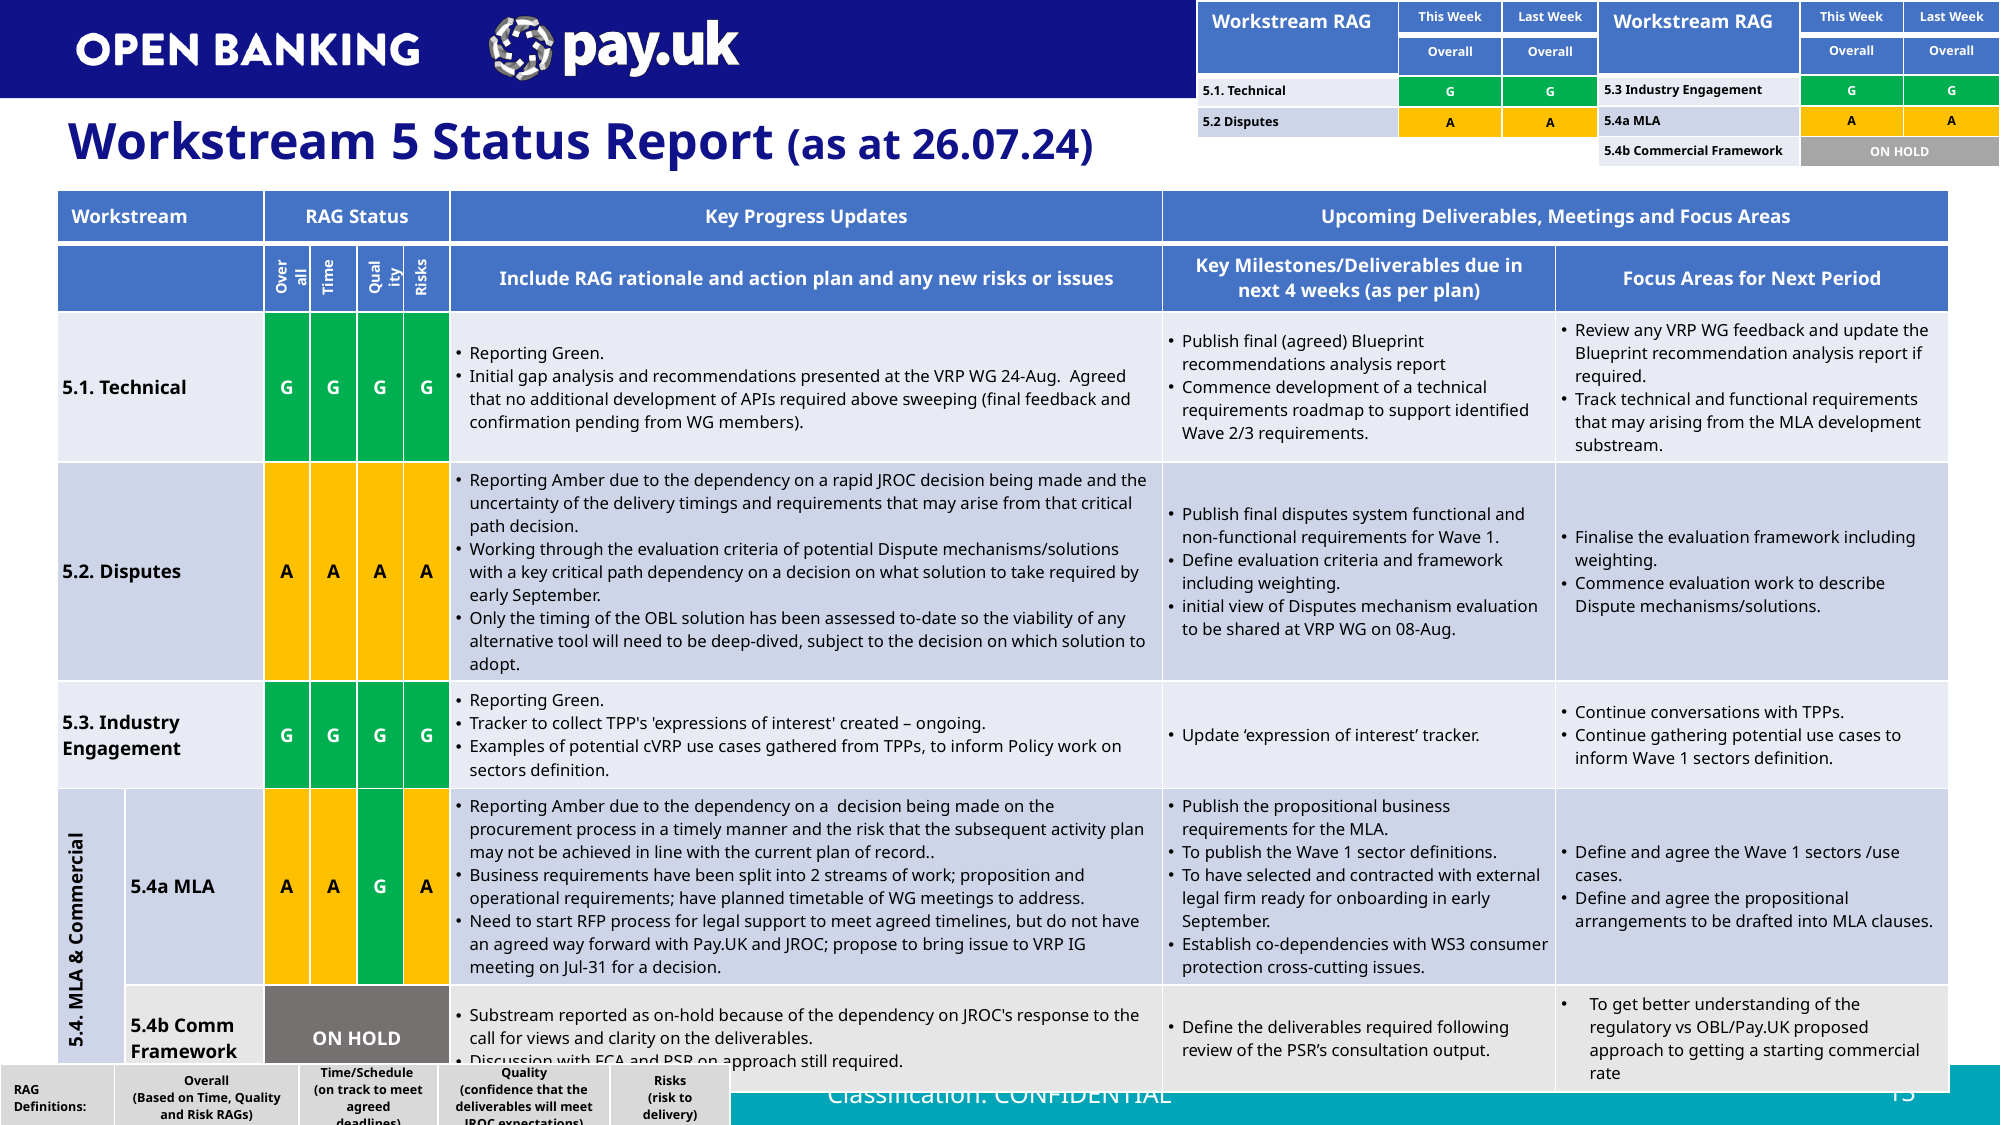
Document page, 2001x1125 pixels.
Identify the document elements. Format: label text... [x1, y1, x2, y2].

table_header Overall (Based on Time, Quality and Risk RAGs) [115, 1065, 298, 1125]
table_cell 5.1. Technical [58, 313, 263, 461]
table_cell 5.4a MLA [1599, 107, 1799, 136]
table_cell Key Milestones/Deliverables due in next 4 weeks (as per plan) [1163, 246, 1555, 311]
table_cell Time [311, 246, 356, 311]
table_cell G [265, 313, 309, 461]
table_cell [58, 246, 263, 311]
picture [43, 0, 452, 99]
footer Classification: CONFIDENTIAL [731, 1093, 1338, 1124]
table_cell G [358, 789, 403, 984]
table_cell G [404, 313, 449, 461]
table_header Workstream [58, 191, 263, 241]
table_header Last Week [1503, 2, 1597, 32]
table_cell 5.4b Commercial Framework [1599, 137, 1799, 166]
table_cell Update ‘expression of interest’ tracker. [1163, 682, 1555, 788]
table_cell ON HOLD [265, 986, 449, 1063]
table_cell A [404, 789, 449, 984]
table_cell Reporting Green. Initial gap analysis and recommendations presented at the VRP WG 24-Aug. Agreed that no additional development of APIs required above sweeping (final feedback and confirmation pending from WG members). [451, 313, 1162, 461]
table_cell Reporting Amber due to the dependency on a decision being made on the procurement process in a timely manner and the risk that the subsequent activity plan may not be achieved in line with the current plan of record.. Business requirements have been split into 2 streams of work; proposition and operational requirements; have planned timetable of WG meetings to address. Need to start RFP process for legal support to meet agreed timelines, but do not have an agreed way forward with Pay.UK and JROC; propose to bring issue to VRP IG meeting on Jul-31 for a decision. [451, 789, 1162, 984]
table_cell 5.2 Disputes [1198, 108, 1398, 137]
table_header RAG Status [265, 191, 449, 241]
table_cell Substream reported as on-hold because of the dependency on JROC's response to the call for views and clarity on the deliverables. Discussion with FCA and PSR on approach still required. [451, 986, 1162, 1091]
table_header Risks (risk to delivery) [611, 1065, 729, 1125]
table_cell Quality [358, 246, 403, 311]
table_cell Continue conversations with TPPs. Continue gathering potential use cases to inform Wave 1 sectors definition. [1556, 682, 1948, 788]
table_cell 5.4. MLA & Commercial [58, 789, 124, 1063]
table_cell G [1399, 77, 1501, 106]
table_cell G [1904, 76, 1999, 105]
table_header RAG Definitions: [1, 1065, 114, 1125]
table_cell Include RAG rationale and action plan and any new risks or issues [451, 246, 1162, 311]
table_cell Overall [1801, 38, 1903, 74]
table_cell Review any VRP WG feedback and update the Blueprint recommendation analysis report if required. Track technical and functional requirements that may arising from the MLA development substream. [1556, 313, 1948, 461]
table_header Workstream RAG [1198, 2, 1398, 73]
table_cell Focus Areas for Next Period [1556, 246, 1948, 311]
table_cell A [311, 463, 356, 680]
title Workstream 5 Status Report (as at 26.07.24) [53, 98, 1362, 189]
table_cell A [404, 463, 449, 680]
table_cell A [311, 789, 356, 984]
table_header Quality (confidence that the deliverables will meet JROC expectations) [439, 1065, 609, 1125]
table_header Key Progress Updates [451, 191, 1162, 241]
table_cell G [1801, 76, 1903, 105]
table_cell Finalise the evaluation framework including weighting. Commence evaluation work to describe Dispute mechanisms/solutions. [1556, 463, 1948, 680]
table_cell Overall [1904, 38, 1999, 74]
table_cell 5.1. Technical [1198, 79, 1398, 106]
table_cell Overall [1399, 38, 1501, 75]
table_cell A [358, 463, 403, 680]
table_cell 5.4a MLA [126, 789, 263, 984]
table_cell Define and agree the Wave 1 sectors /use cases. Define and agree the propositional arrangements to be drafted into MLA clauses. [1556, 789, 1948, 984]
table_cell Define the deliverables required following review of the PSR’s consultation output. [1163, 986, 1555, 1091]
table_cell G [404, 682, 449, 788]
table_cell Overall [265, 246, 309, 311]
table_header Upcoming Deliverables, Meetings and Focus Areas [1163, 191, 1948, 241]
table_cell 5.2. Disputes [58, 463, 263, 680]
table_cell 5.3 Industry Engagement [1599, 78, 1799, 105]
table_cell A [265, 463, 309, 680]
table_cell 5.4b Comm Framework [126, 986, 263, 1063]
table_cell G [311, 682, 356, 788]
table_cell Reporting Amber due to the dependency on a rapid JROC decision being made and the uncertainty of the delivery timings and requirements that may arise from that critical path decision. Working through the evaluation criteria of potential Dispute mechanisms/solutions with a key critical path dependency on a decision on what solution to take required by early September. Only the timing of the OBL solution has been assessed to-date so the viability of any alternative tool will need to be deep-dived, subject to the decision on which solution to adopt. [451, 463, 1162, 680]
table_cell G [358, 313, 403, 461]
table_cell Reporting Green. Tracker to collect TPP's 'expressions of interest' created – ongoing. Examples of potential cVRP use cases gathered from TPPs, to inform Policy work on sectors definition. [451, 682, 1162, 788]
table_cell Publish the propositional business requirements for the MLA. To publish the Wave 1 sector definitions. To have selected and contracted with external legal firm ready for onboarding in early September. Establish co-dependencies with WS3 consumer protection cross-cutting issues. [1163, 789, 1555, 984]
table_cell Risks [404, 246, 449, 311]
table_cell G [358, 682, 403, 788]
table_cell G [1503, 77, 1597, 106]
table_cell A [1904, 107, 1999, 136]
table_cell 5.3. Industry Engagement [58, 682, 263, 788]
table_cell Publish final disputes system functional and non-functional requirements for Wave 1. Define evaluation criteria and framework including weighting. initial view of Disputes mechanism evaluation to be shared at VRP WG on 08-Aug. [1163, 463, 1555, 680]
table_header Time/Schedule (on track to meet agreed deadlines) [300, 1065, 437, 1125]
table_header This Week [1801, 2, 1903, 32]
table_cell G [265, 682, 309, 788]
table_cell To get better understanding of the regulatory vs OBL/Pay.UK proposed approach to getting a starting commercial rate [1556, 986, 1948, 1091]
table_cell A [1503, 108, 1597, 137]
picture [479, 1, 748, 87]
table_cell A [265, 789, 309, 984]
table_cell A [1399, 108, 1501, 137]
table_header Workstream RAG [1599, 2, 1799, 73]
table_header This Week [1399, 2, 1501, 32]
table_cell A [1801, 107, 1903, 136]
slide_number 13 [1412, 1093, 1932, 1124]
table_cell ON HOLD [1801, 137, 1999, 166]
table_header Last Week [1904, 2, 1999, 32]
table_cell G [311, 313, 356, 461]
table_cell Overall [1503, 38, 1597, 75]
table_cell Publish final (agreed) Blueprint recommendations analysis report Commence development of a technical requirements roadmap to support identified Wave 2/3 requirements. [1163, 313, 1555, 461]
